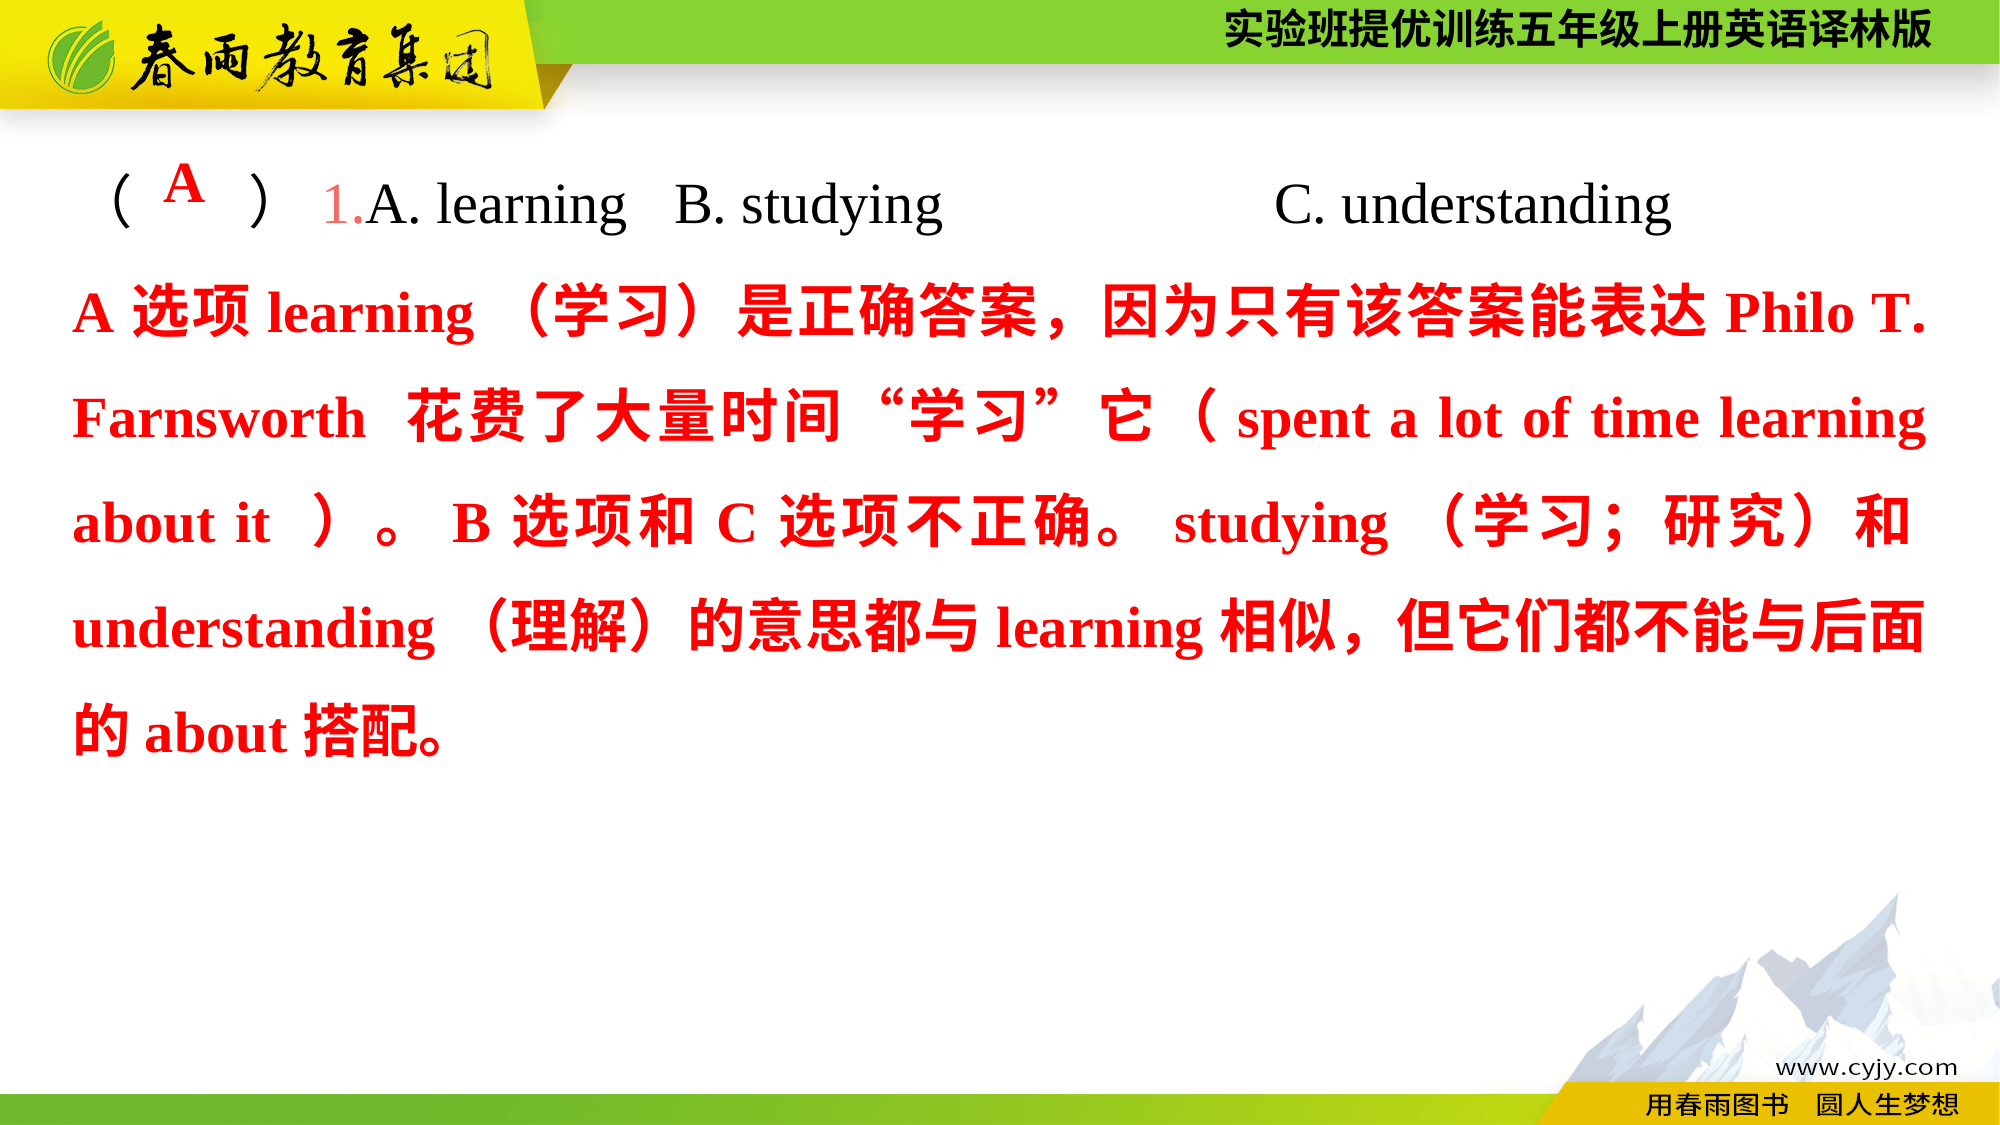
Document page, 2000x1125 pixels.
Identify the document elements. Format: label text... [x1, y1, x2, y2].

text_box A [148, 137, 221, 222]
text_box A选项learning（学习）是正确答案，因为只有该答案能表达Philo T. Farnsworth 花费了大量时间“学习”它（spent a lot of time learning about it ）。B选项和C选项不正确。studying（学习；研究）和understanding（理解）的意思都与learning相似，但它们都不能与后面的about搭配。 [57, 231, 1942, 772]
picture [0, 0, 2000, 1125]
list （ ）1.A. learning B. studying C. understanding [59, 122, 1944, 231]
